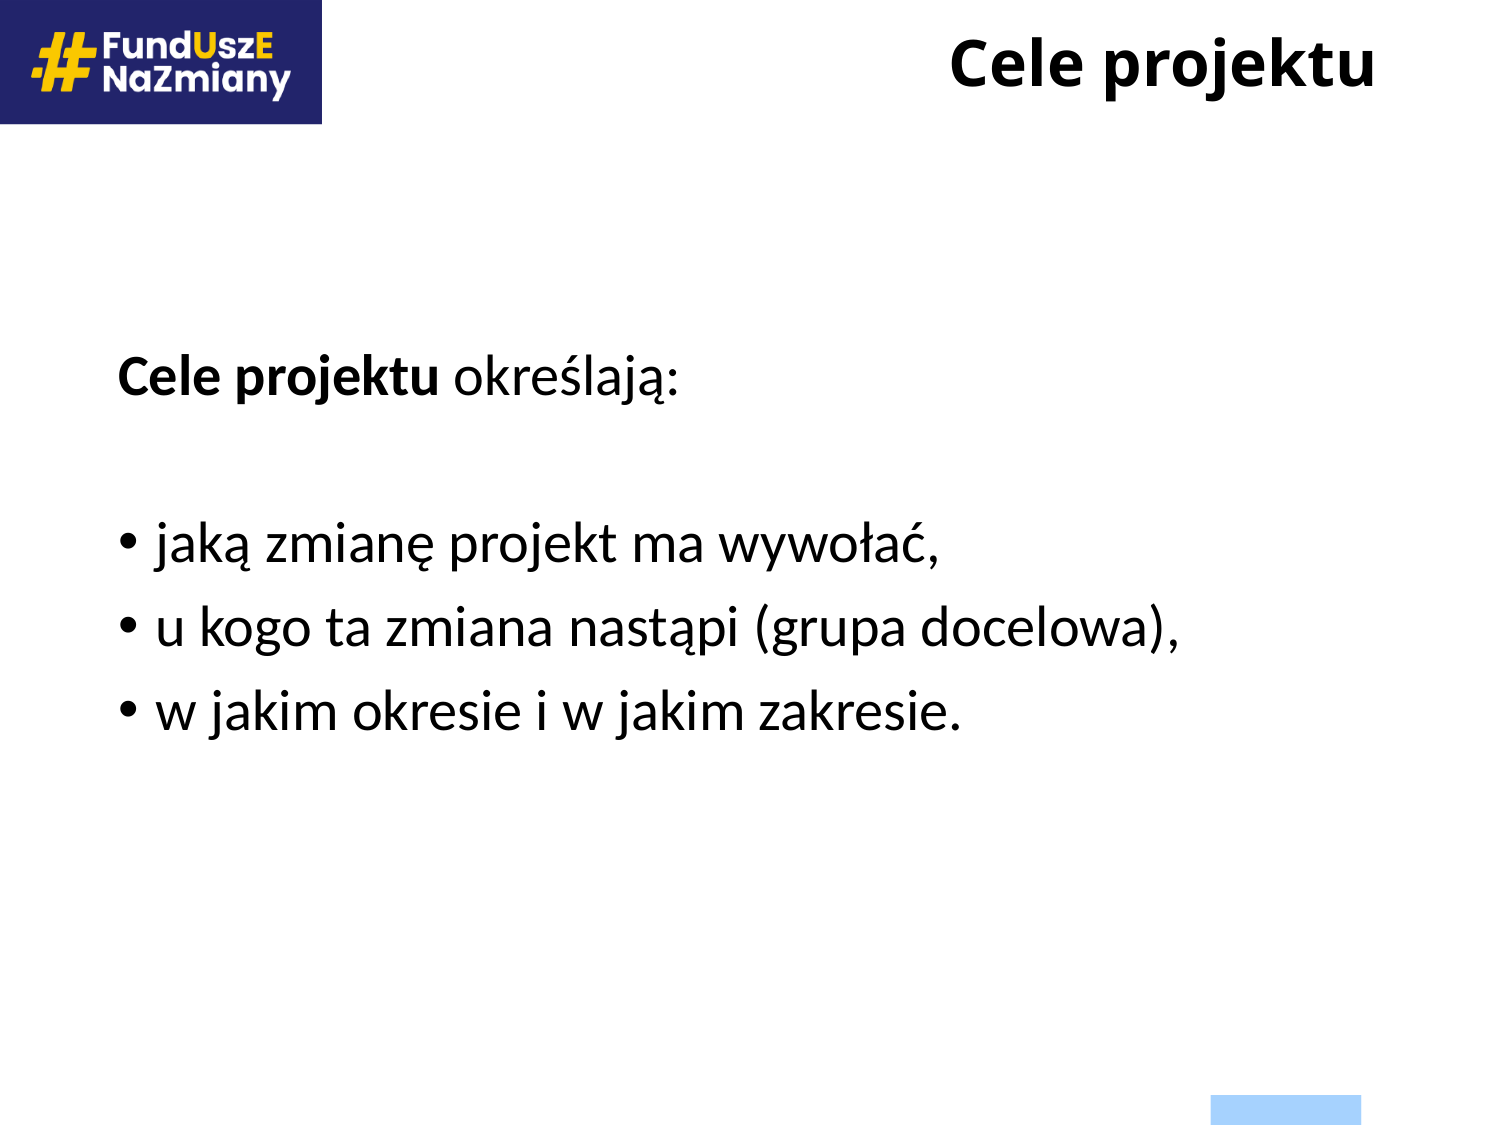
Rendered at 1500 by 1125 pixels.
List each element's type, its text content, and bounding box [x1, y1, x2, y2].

title Cele projektu [933, 22, 1470, 256]
picture [0, 0, 1500, 1125]
list Cele projektu określają: jaką zmianę projekt ma wywołać, u kogo ta zmiana nastąpi (grupa docelowa), w jakim okresie i w jakim zakresie. [103, 337, 1397, 1048]
